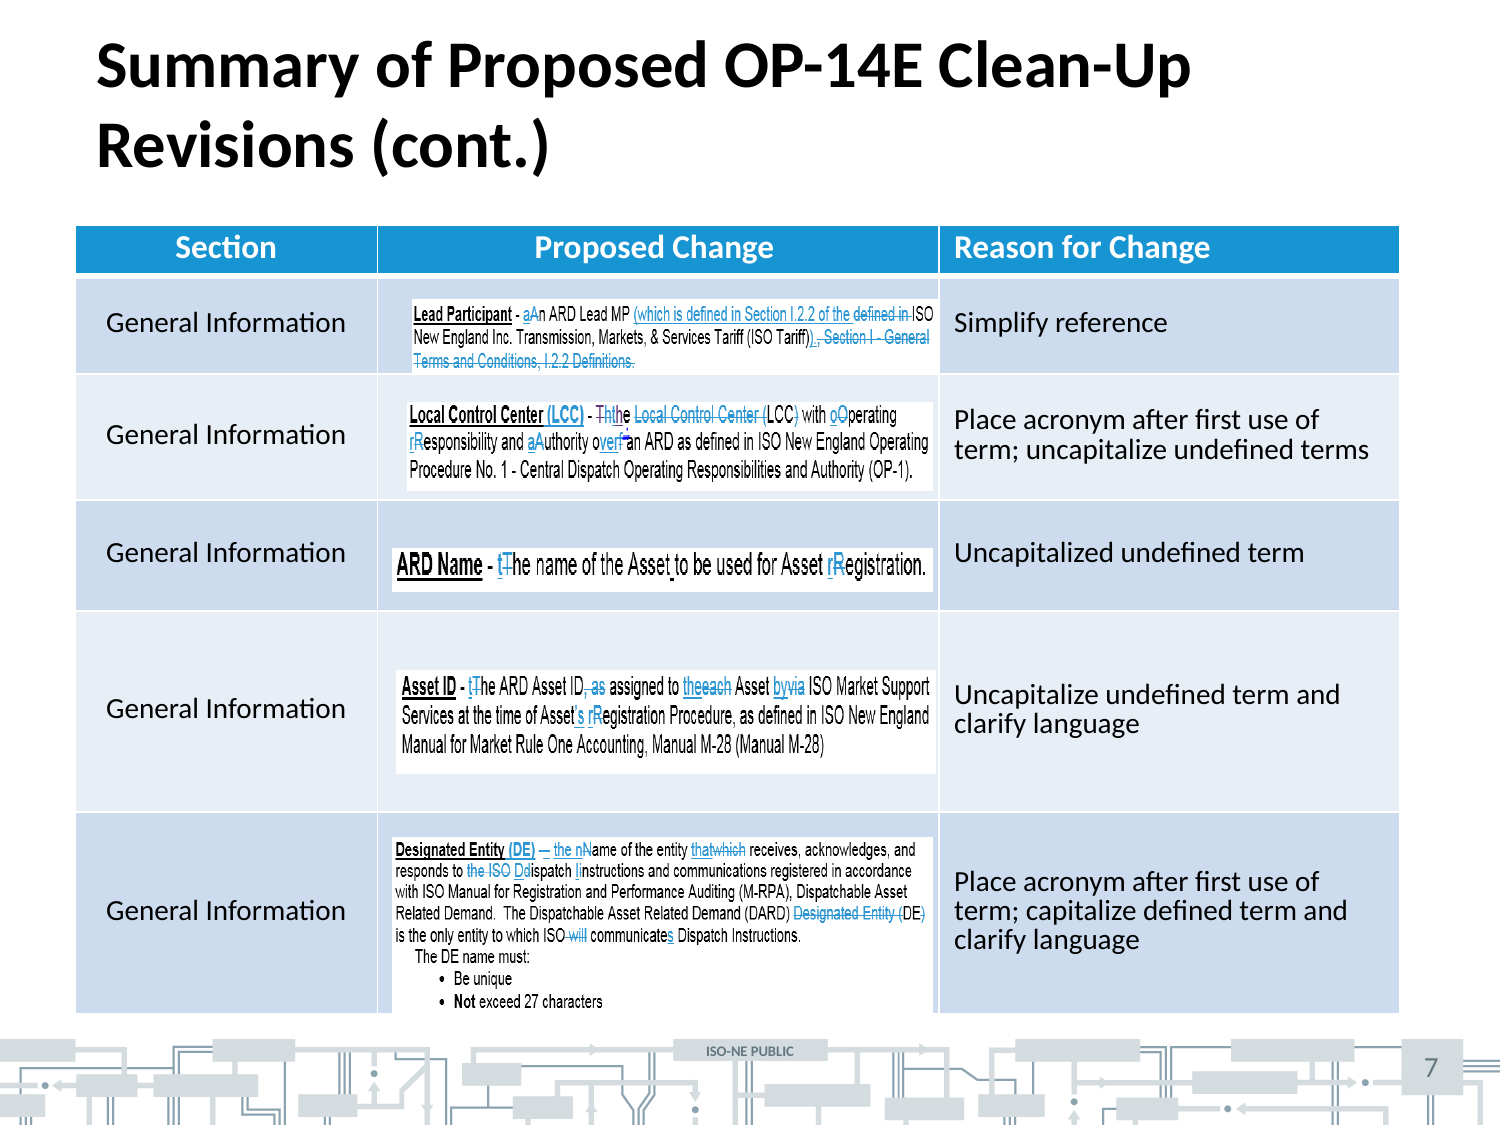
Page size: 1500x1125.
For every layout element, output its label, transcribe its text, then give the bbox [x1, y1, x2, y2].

picture [392, 547, 933, 593]
table_cell Place acronym after first use of term; uncapitalize undefined terms [940, 375, 1399, 499]
table_cell [378, 279, 938, 373]
picture [395, 670, 937, 774]
table_cell Place acronym after first use of term; capitalize defined term and clarify language [940, 813, 1399, 1013]
table_cell General Information [76, 501, 377, 610]
slide_number 7 [1400, 1044, 1463, 1088]
picture [0, 1031, 1500, 1125]
table_cell [378, 501, 938, 610]
table_cell [378, 375, 938, 499]
table_cell General Information [76, 612, 377, 811]
title Summary of Proposed OP-14E Clean-Up Revisions (cont.) [81, 6, 1432, 195]
table_cell [378, 612, 938, 811]
picture [392, 837, 933, 1013]
table_header Section [76, 226, 377, 273]
table_cell General Information [76, 375, 377, 499]
table_header Reason for Change [940, 226, 1399, 273]
picture [412, 299, 938, 376]
picture [407, 402, 934, 491]
table_cell Uncapitalized undefined term [940, 501, 1399, 610]
table_header Proposed Change [378, 226, 938, 273]
table_cell Simplify reference [940, 279, 1399, 373]
table_cell Uncapitalize undefined term and clarify language [940, 612, 1399, 811]
table_cell [378, 813, 938, 1013]
table_cell General Information [76, 813, 377, 1013]
table_cell General Information [76, 279, 377, 373]
